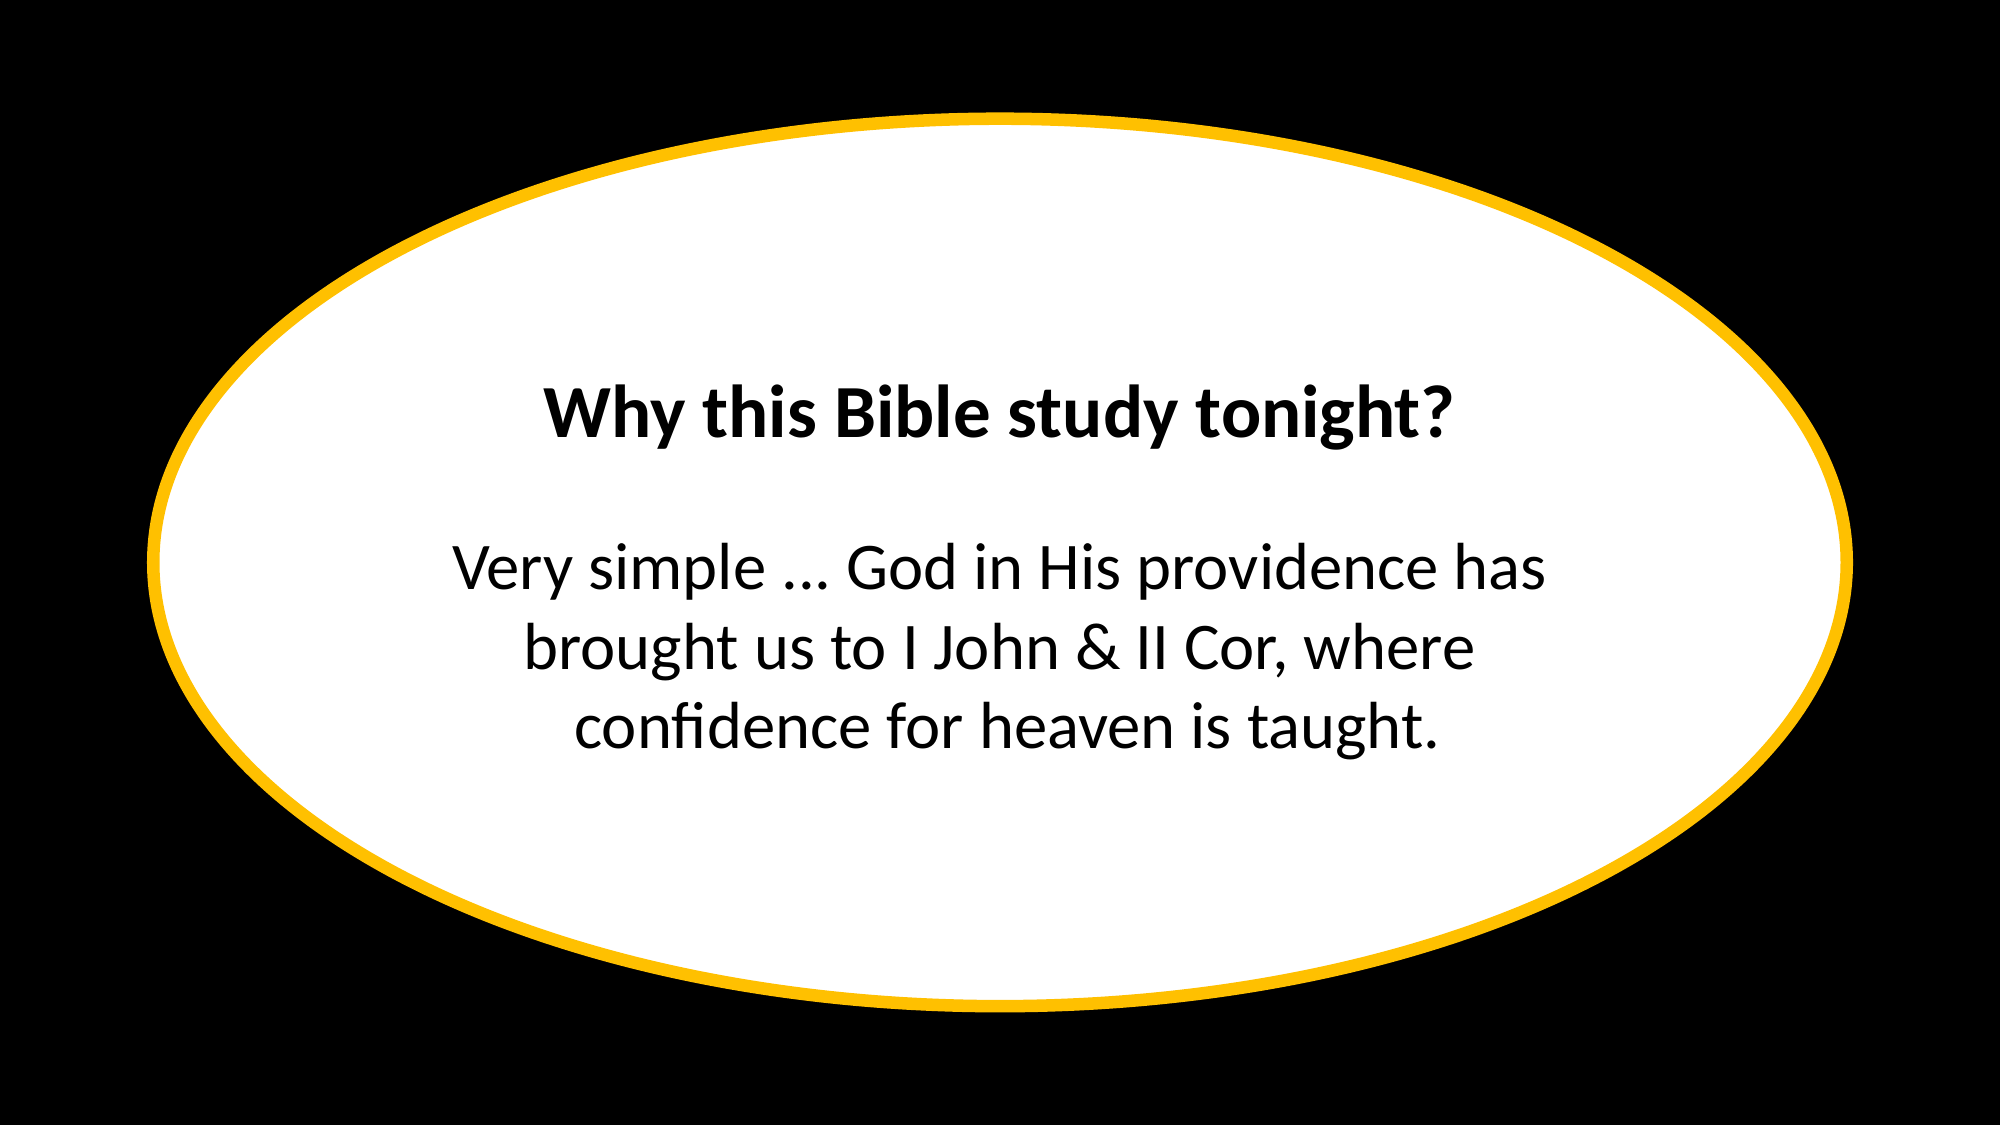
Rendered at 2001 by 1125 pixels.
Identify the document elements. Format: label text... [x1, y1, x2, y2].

text_box Why this Bible study tonight? Very simple ... God in His providence has brought us to I John & II Cor, where confidence for heaven is taught. [152, 117, 1848, 1008]
